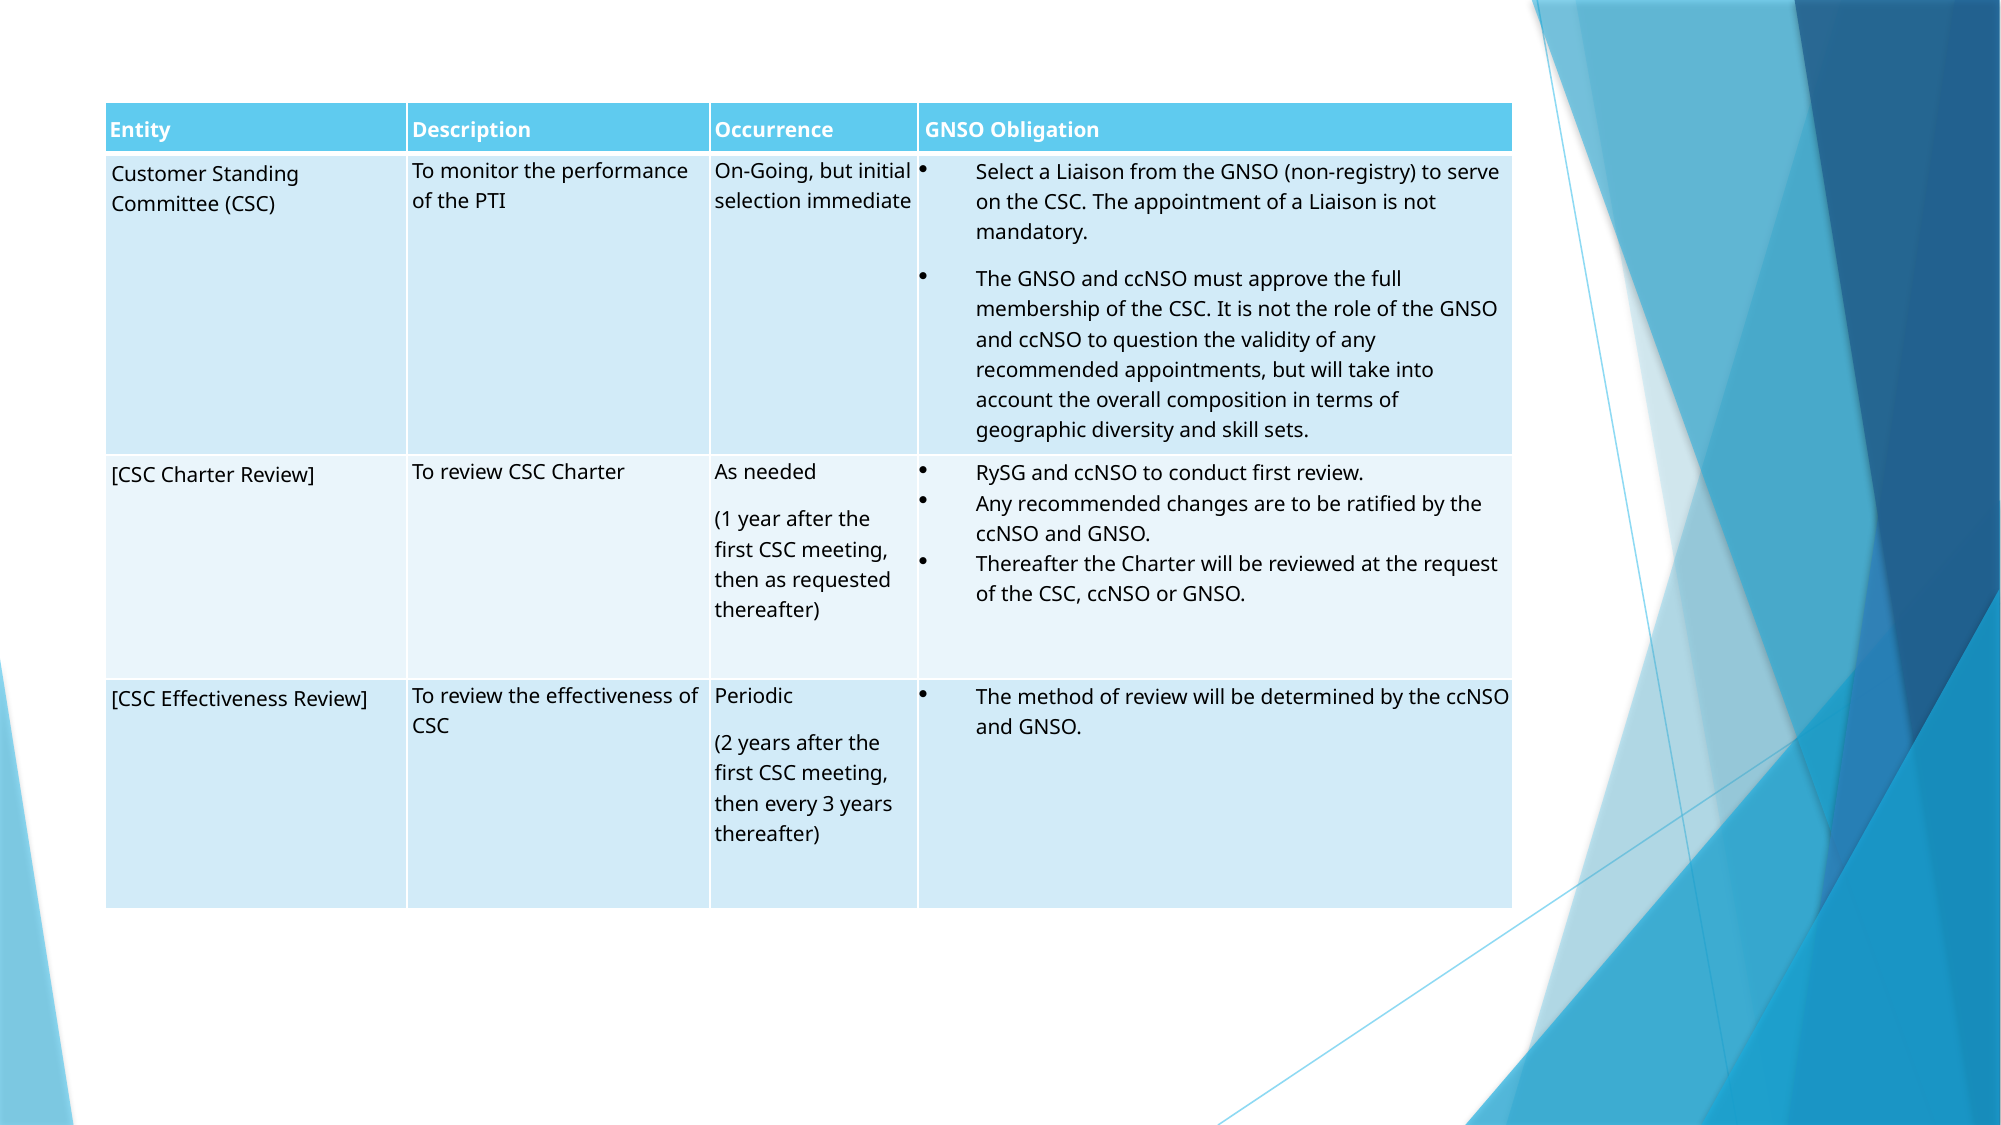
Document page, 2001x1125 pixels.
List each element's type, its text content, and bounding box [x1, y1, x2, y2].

table_cell [CSC Effectiveness Review] [106, 680, 406, 908]
table_cell To review CSC Charter [408, 456, 709, 678]
table_cell Select a Liaison from the GNSO (non-registry) to serve on the CSC. The appointment of a Liaison is not mandatory. The GNSO and ccNSO must approve the full membership of the CSC. It is not the role of the GNSO and ccNSO to question the validity of any recommended appointments, but will take into account the overall composition in terms of geographic diversity and skill sets. [919, 156, 1512, 454]
table_cell RySG and ccNSO to conduct first review. Any recommended changes are to be ratified by the ccNSO and GNSO. Thereafter the Charter will be reviewed at the request of the CSC, ccNSO or GNSO. [919, 456, 1512, 678]
table_header Entity [106, 103, 406, 151]
table_cell Customer Standing Committee (CSC) [106, 156, 406, 454]
table_header GNSO Obligation [919, 103, 1512, 151]
table_cell Periodic (2 years after the first CSC meeting, then every 3 years thereafter) [711, 680, 917, 908]
table_header Occurrence [711, 103, 917, 151]
table_header Description [408, 103, 709, 151]
table_cell To review the effectiveness of CSC [408, 680, 709, 908]
table_cell [CSC Charter Review] [106, 456, 406, 678]
table_cell To monitor the performance of the PTI [408, 156, 709, 454]
table_cell As needed (1 year after the first CSC meeting, then as requested thereafter) [711, 456, 917, 678]
table_cell The method of review will be determined by the ccNSO and GNSO. [919, 680, 1512, 908]
table_cell On-Going, but initial selection immediate [711, 156, 917, 454]
